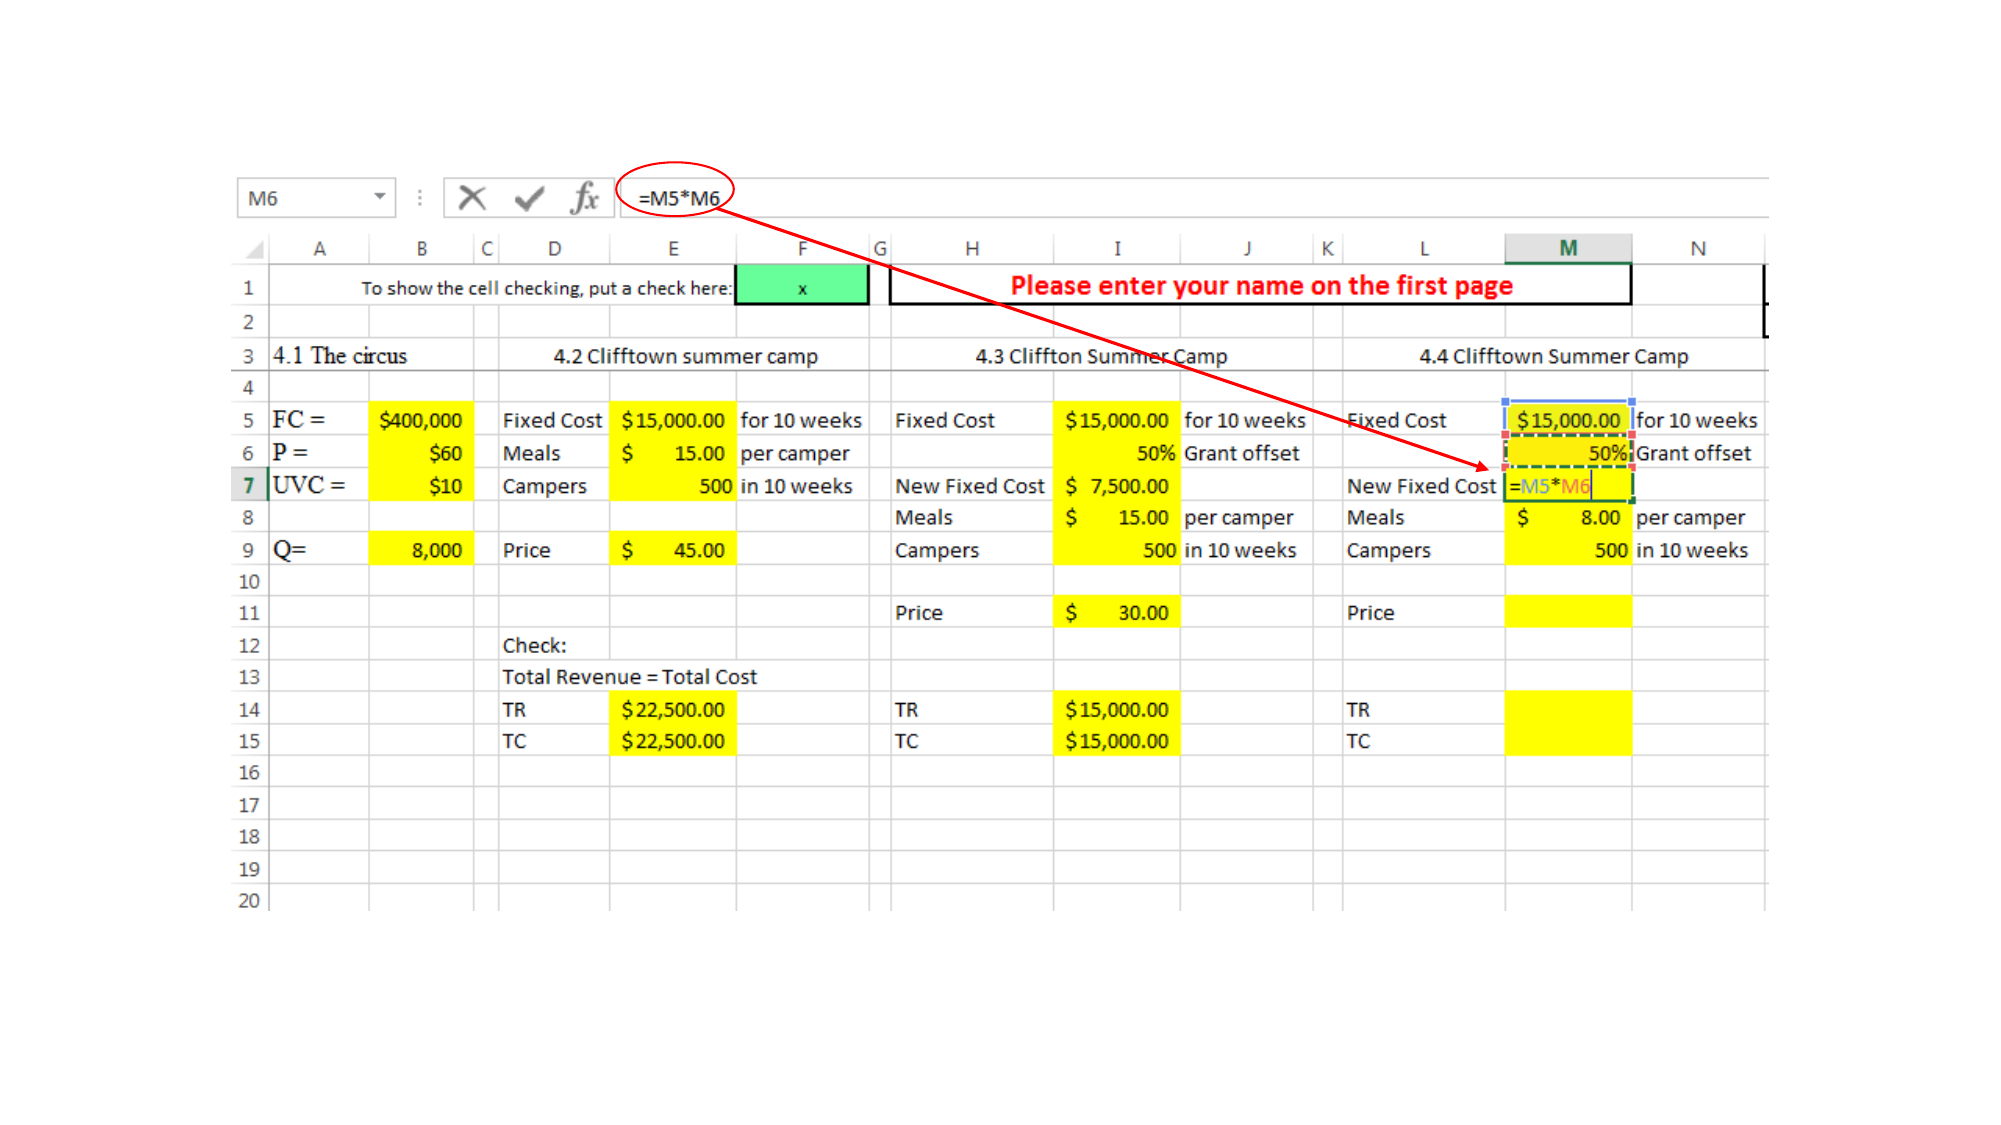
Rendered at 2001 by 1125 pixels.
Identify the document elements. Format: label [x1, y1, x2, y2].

text_box [716, 208, 1490, 471]
list [231, 162, 1769, 911]
